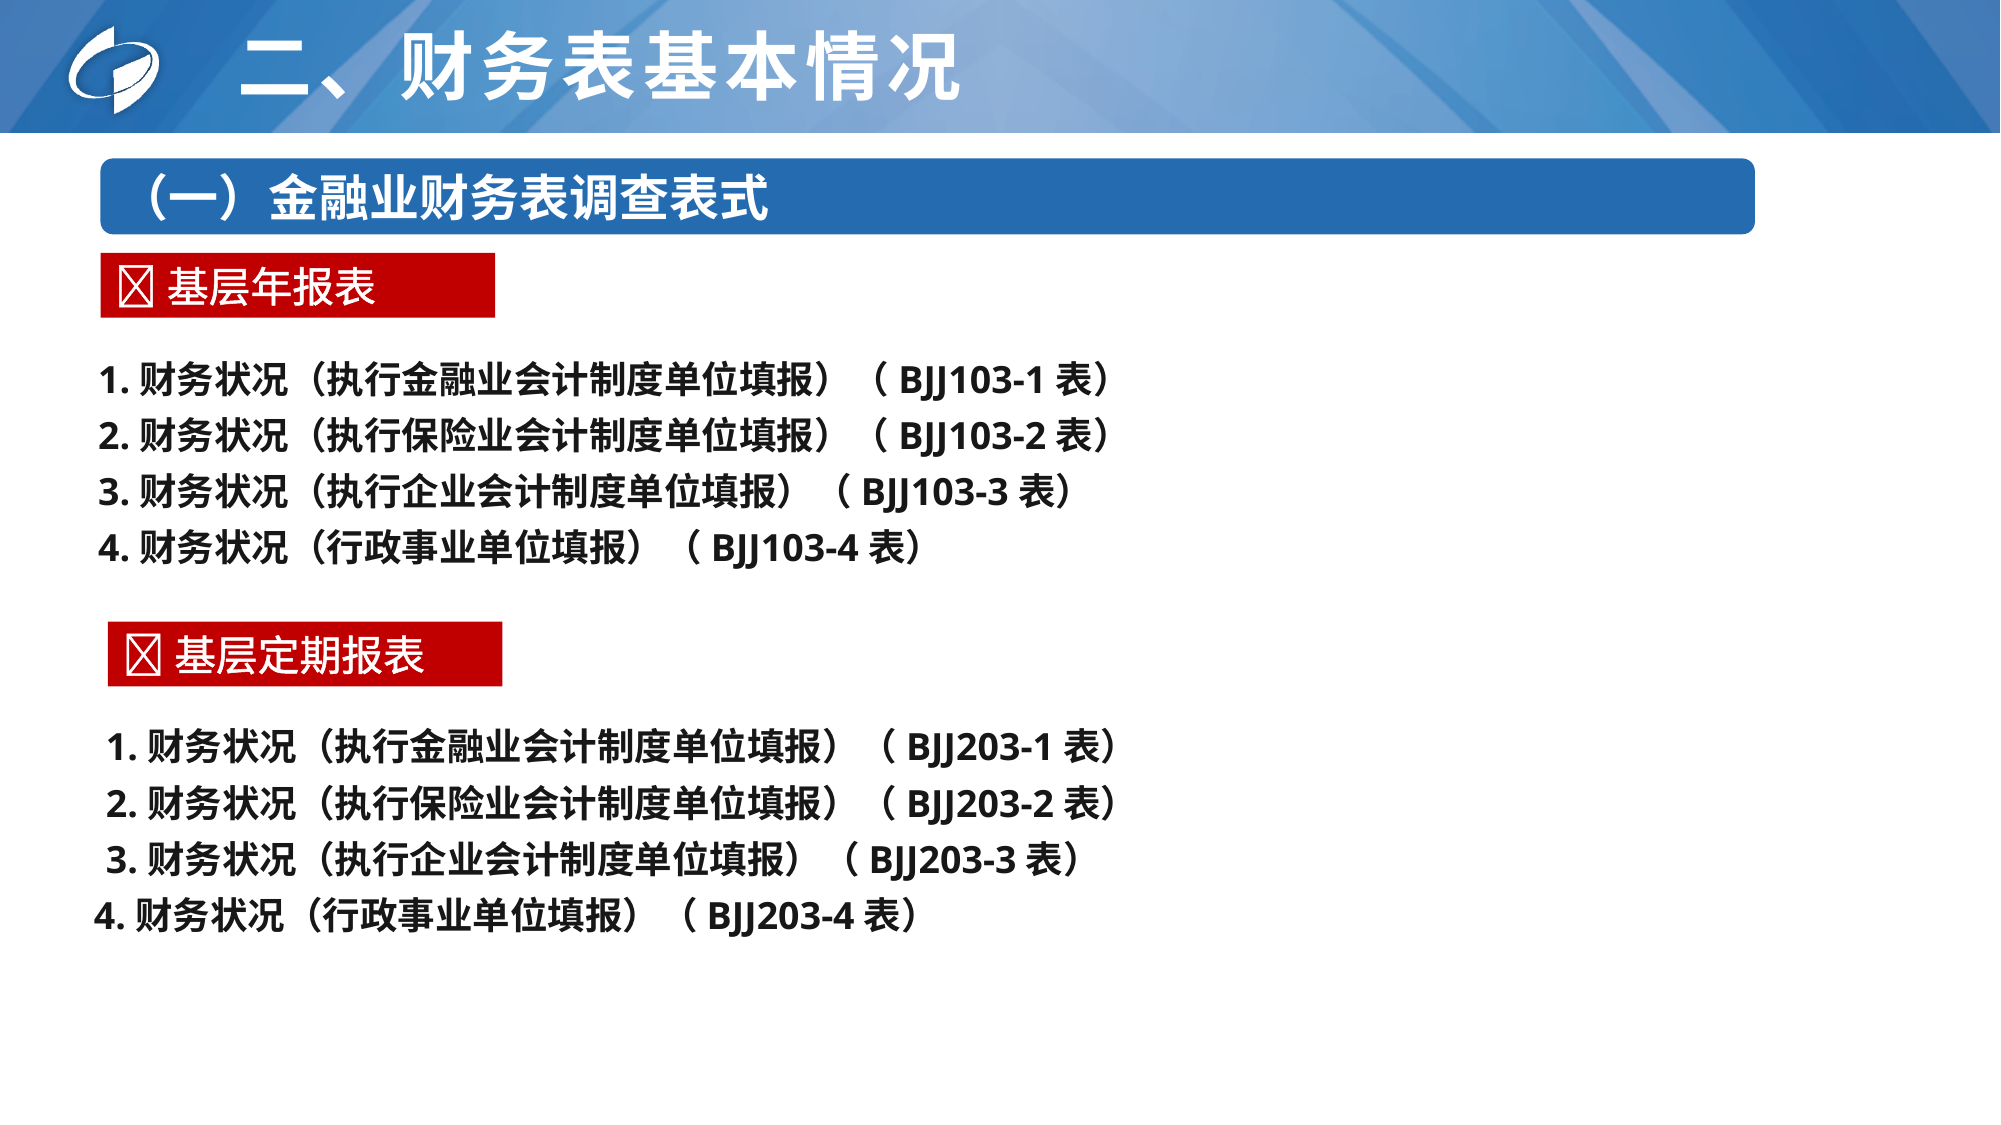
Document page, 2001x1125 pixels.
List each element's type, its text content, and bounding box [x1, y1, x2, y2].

text_box 基层定期报表 [107, 621, 503, 687]
picture [0, 0, 2000, 133]
text_box 1.财务状况（执行金融业会计制度单位填报）（BJJ103-1表） 2.财务状况（执行保险业会计制度单位填报）（BJJ103-2表） 3.财务状况（执行企业会计制度单位填报）（BJJ103-3表） 4.财务状况（行政事业单位填报）（BJJ103-4表） [0, 336, 1755, 577]
title 二、财务表基本情况 [222, 21, 1727, 119]
text_box 基层年报表 [100, 252, 496, 318]
text_box （一）金融业财务表调查表式 [99, 157, 1756, 236]
text_box 1.财务状况（执行金融业会计制度单位填报）（BJJ203-1表） 2.财务状况（执行保险业会计制度单位填报）（BJJ203-2表） 3.财务状况（执行企业会计制度单位填报）（BJJ203-3表） 4.财务状况（行政事业单位填报）（BJJ203-4表） [0, 704, 1755, 945]
